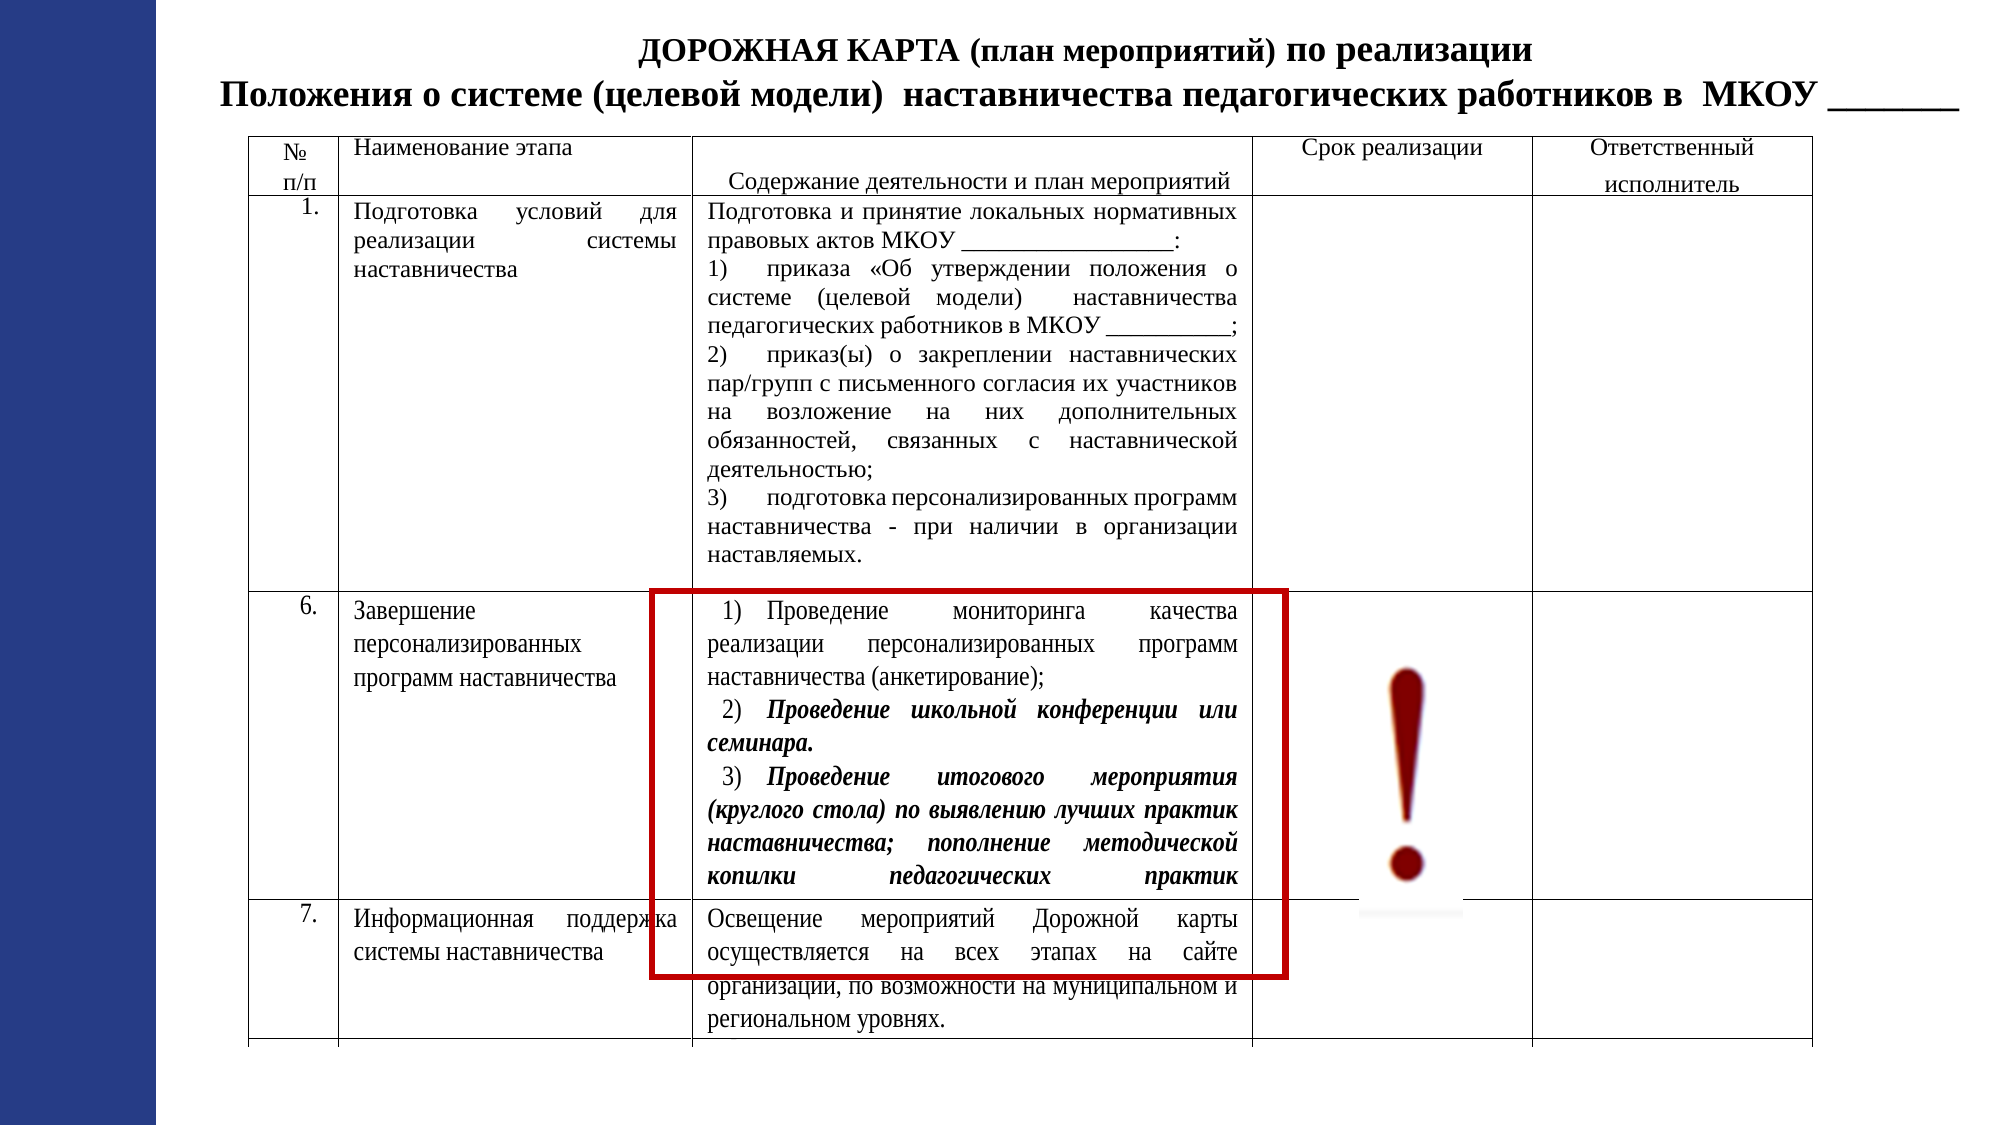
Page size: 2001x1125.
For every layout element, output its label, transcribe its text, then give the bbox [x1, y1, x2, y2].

picture [229, 135, 1835, 1075]
text_box ДОРОЖНАЯ КАРТА (план мероприятий) по реализации Положения о системе (целевой модели) наставничества педагогических работников в МКОУ _______ [181, 16, 2000, 122]
text_box [0, 0, 156, 1125]
